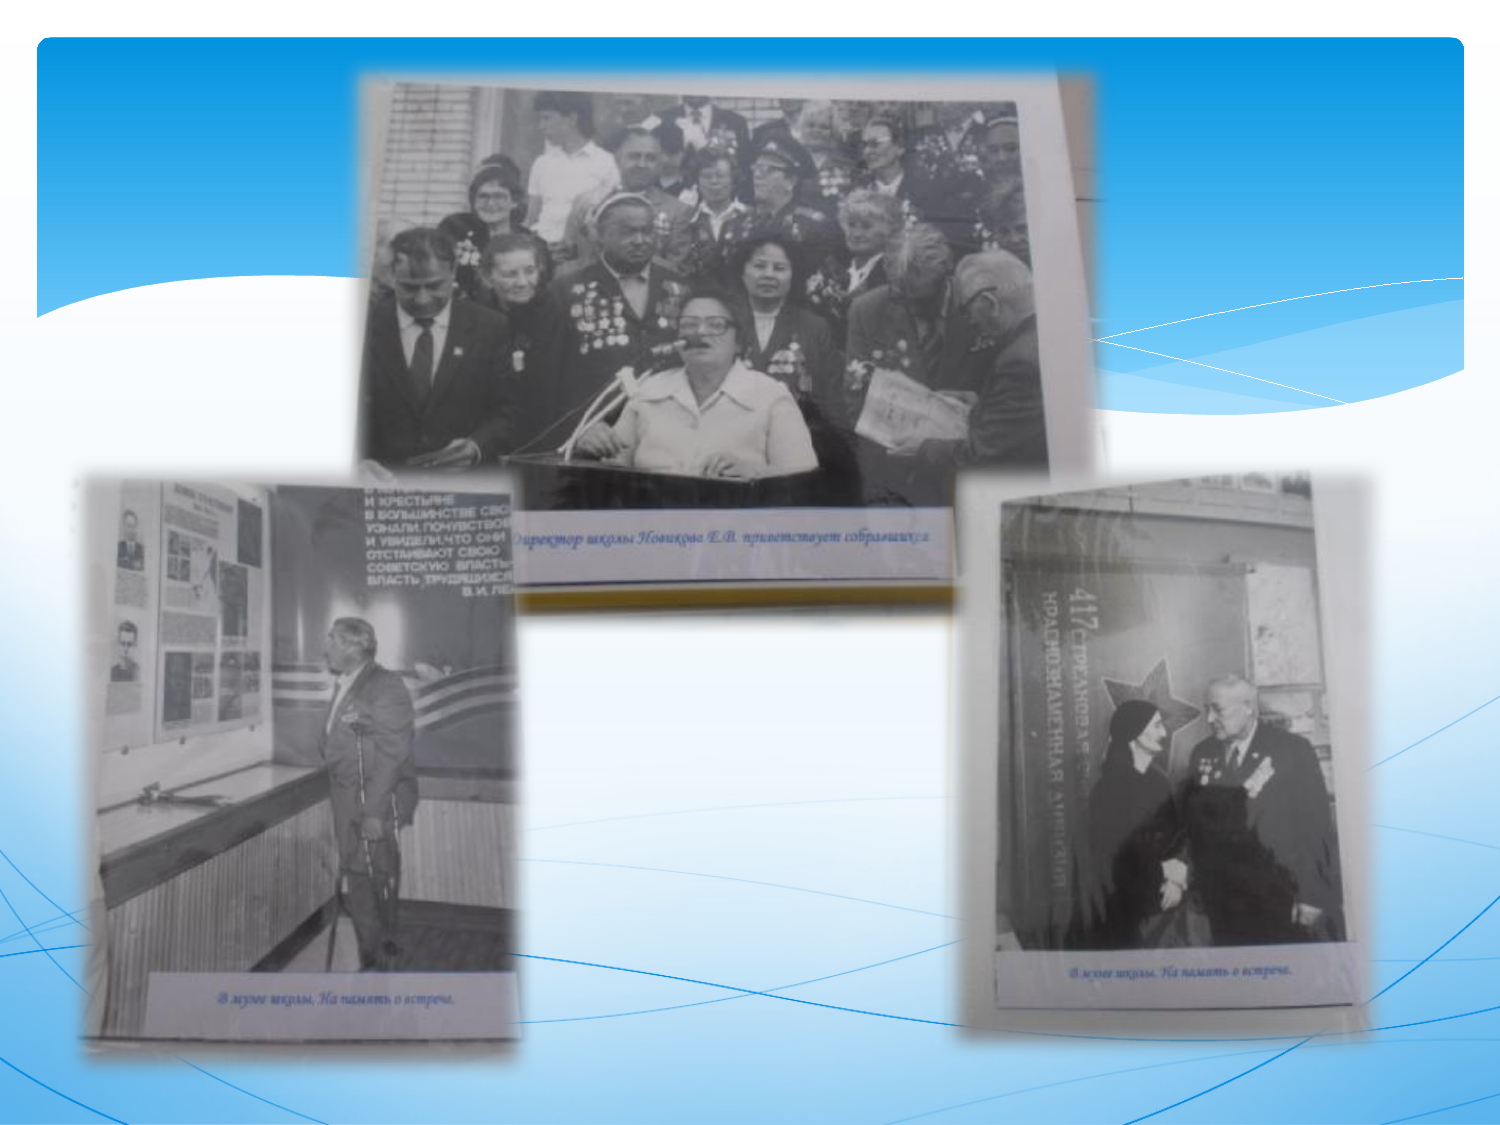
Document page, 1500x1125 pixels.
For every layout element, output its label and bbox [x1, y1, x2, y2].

picture [64, 60, 1391, 1082]
